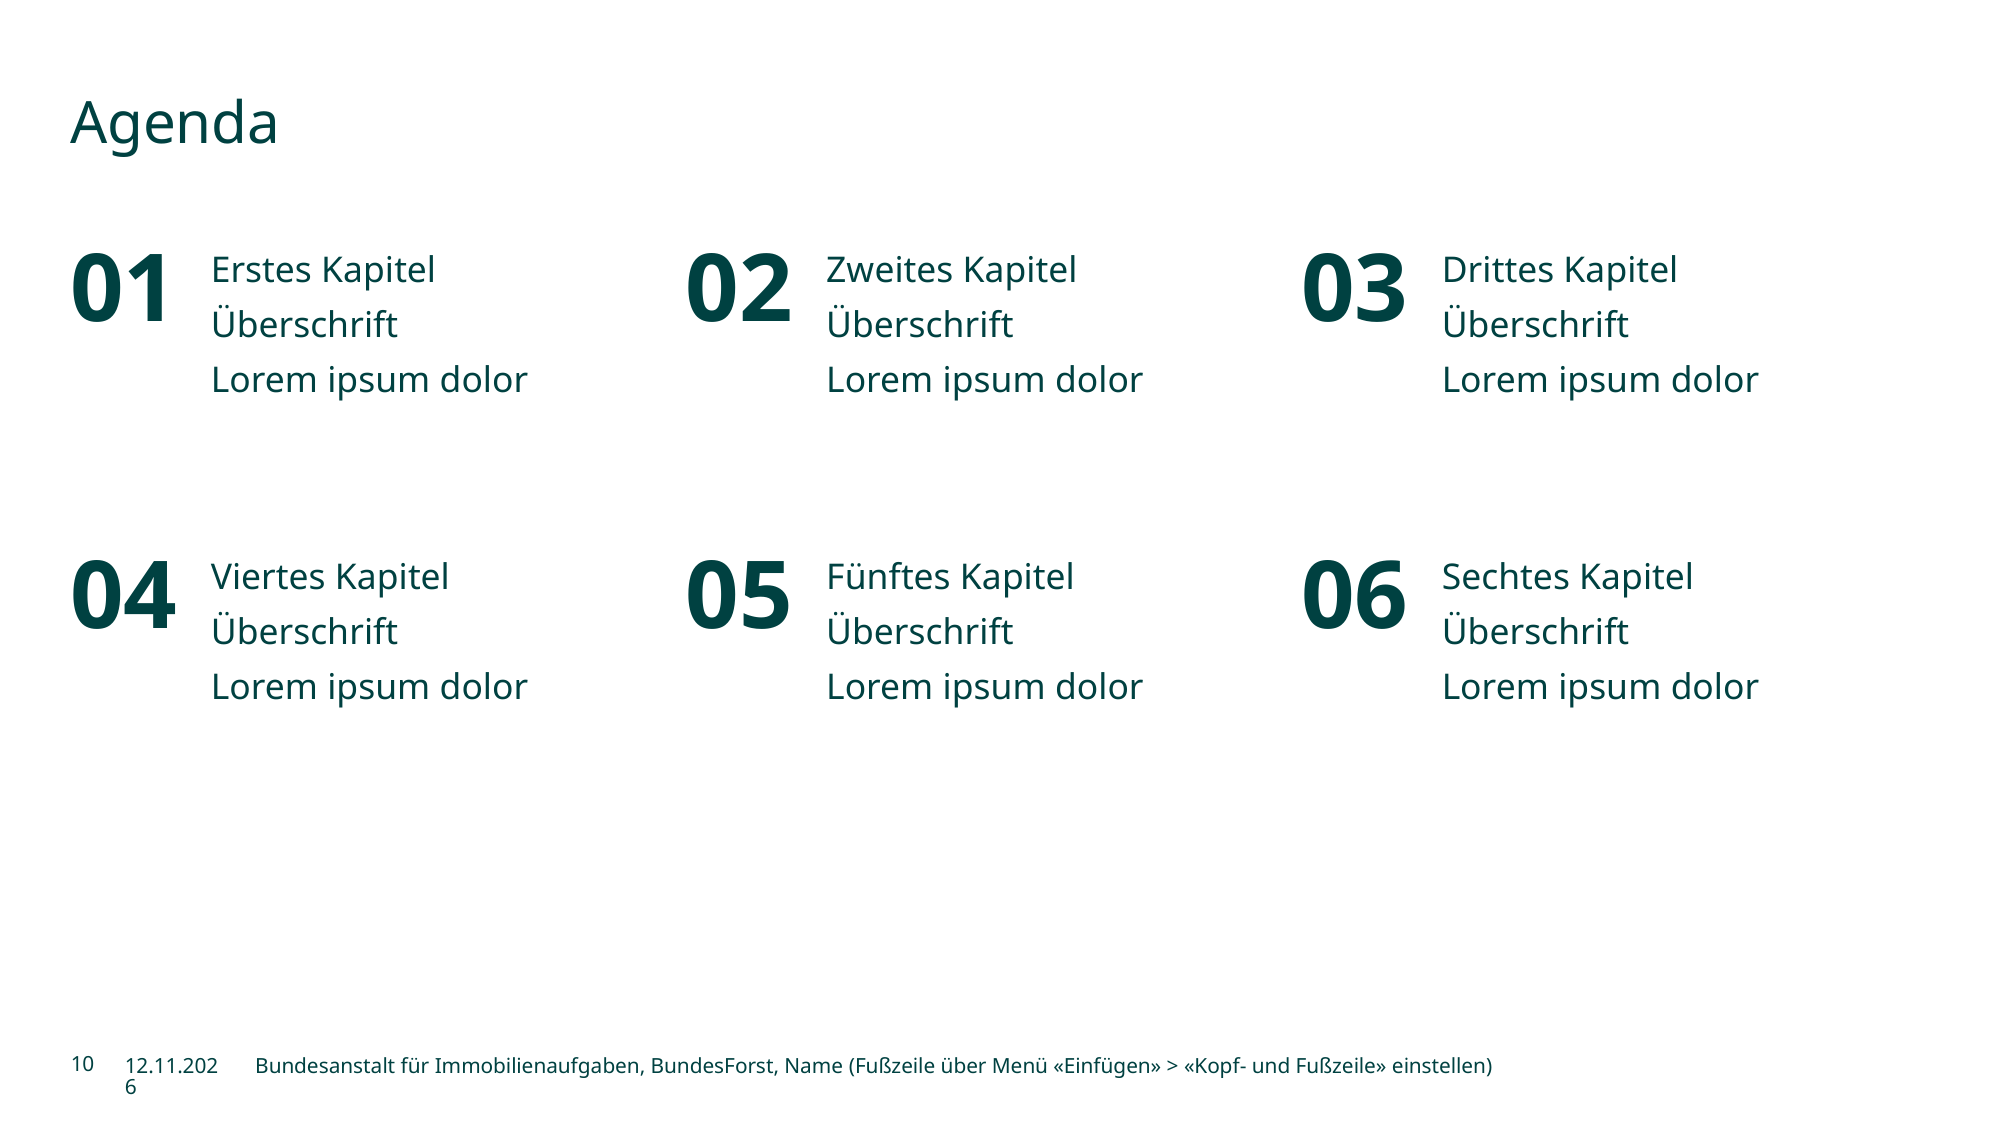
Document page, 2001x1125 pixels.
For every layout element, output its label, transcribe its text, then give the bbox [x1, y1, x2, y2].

table_header 01 [71, 236, 196, 518]
table_header Erstes Kapitel Überschrift Lorem ipsum dolor [196, 236, 686, 518]
table_cell Sechtes Kapitel Überschrift Lorem ipsum dolor [1427, 524, 1910, 717]
table_cell 04 [71, 524, 196, 717]
table_header Zweites Kapitel Überschrift Lorem ipsum dolor [811, 236, 1301, 518]
title Agenda [70, 91, 1930, 236]
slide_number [124, 1052, 226, 1077]
table_header Drittes Kapitel Überschrift Lorem ipsum dolor [1427, 236, 1910, 518]
table_cell 05 [686, 524, 811, 717]
table_header 02 [686, 236, 811, 518]
table_cell 06 [1301, 524, 1427, 717]
table_cell Fünftes Kapitel Überschrift Lorem ipsum dolor [811, 524, 1301, 717]
slide_number 10 [70, 1052, 119, 1077]
footer Bundesanstalt für Immobilienaufgaben, BundesForst, Name (Fußzeile über Menü «Einfügen» > «Kopf- und Fußzeile» einstellen) [255, 1052, 1933, 1077]
table_header 03 [1301, 236, 1427, 518]
table_cell Viertes Kapitel Überschrift Lorem ipsum dolor [196, 524, 686, 717]
